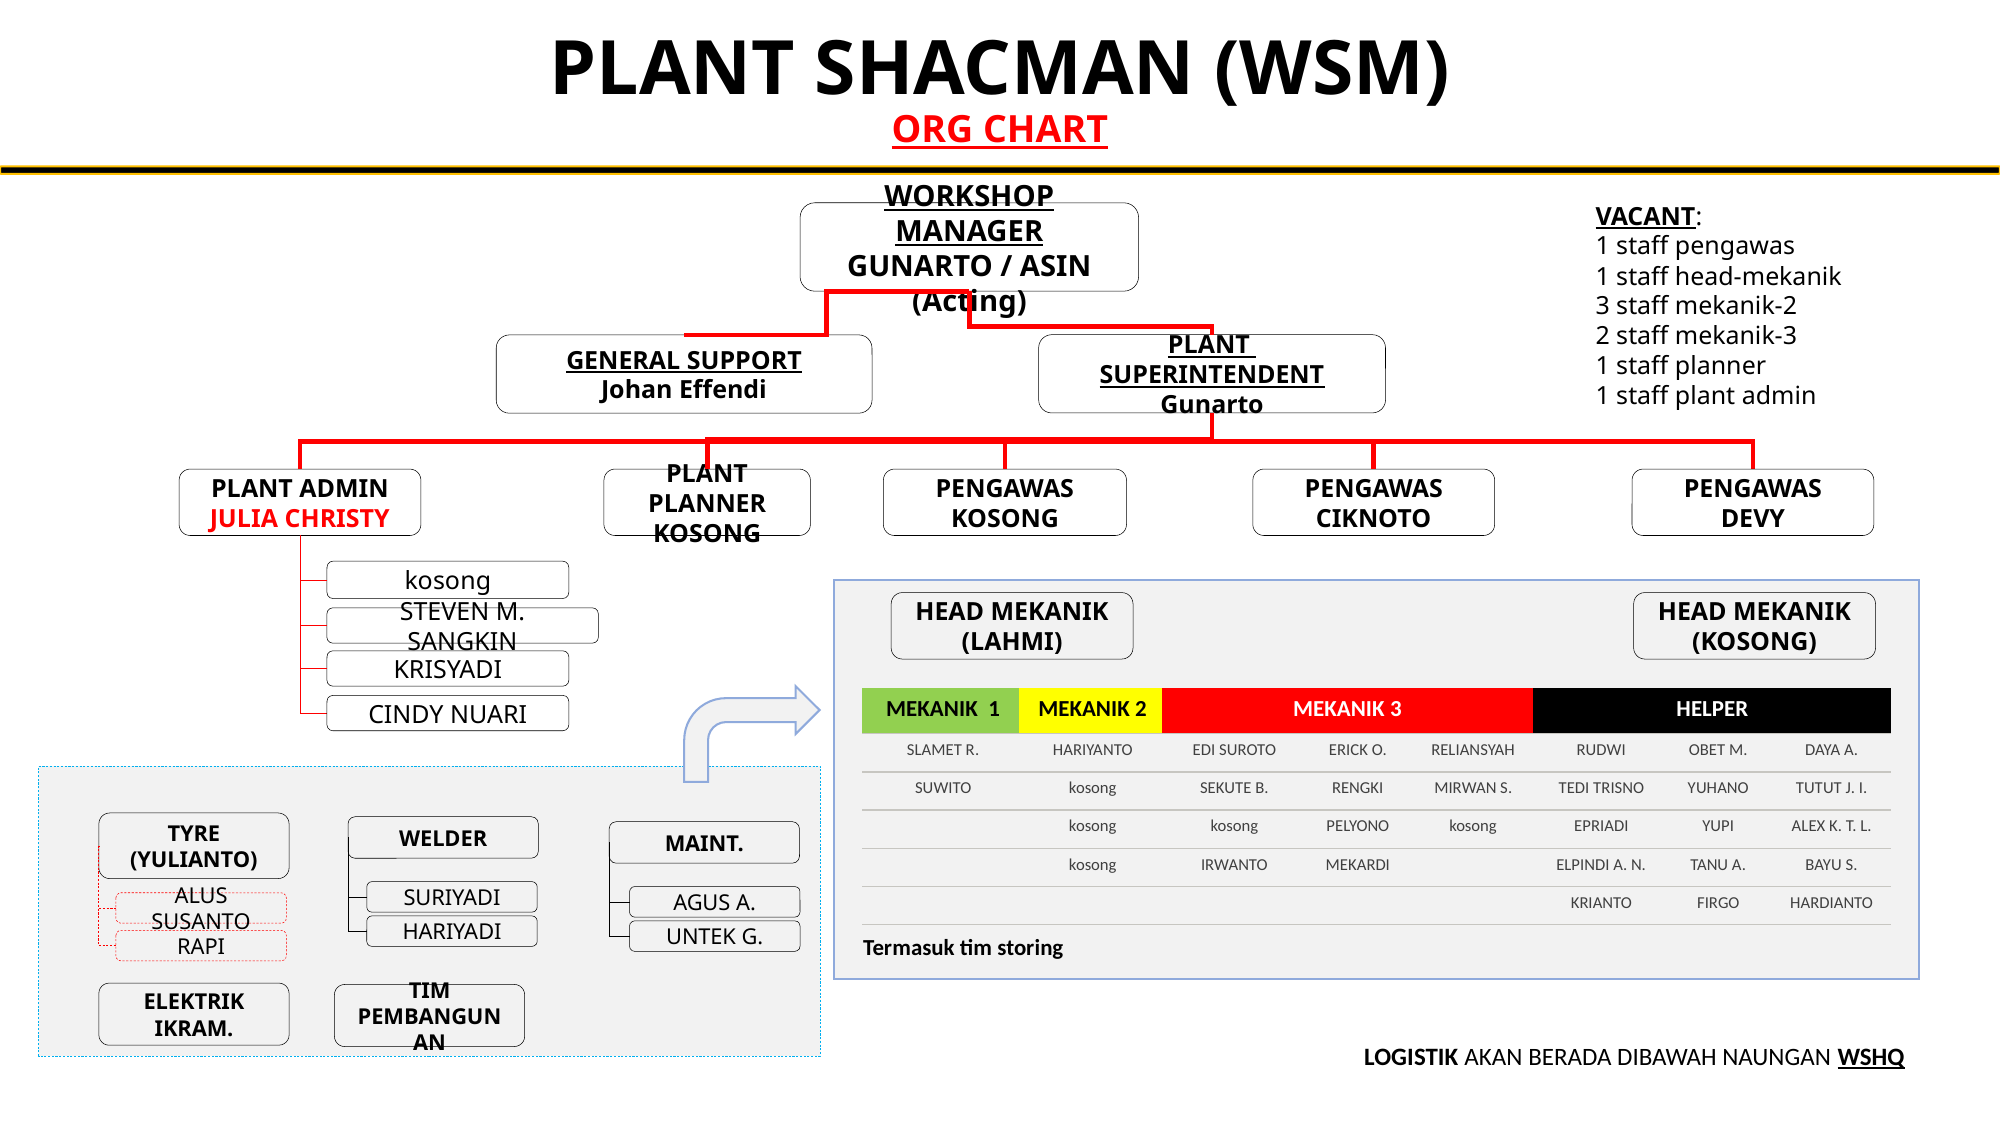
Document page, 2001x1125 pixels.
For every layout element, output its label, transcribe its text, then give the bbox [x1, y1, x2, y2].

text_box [931, 188, 988, 694]
table_cell [1303, 887, 1409, 924]
table_cell RELIANSYAH [1409, 734, 1533, 771]
text_box HEAD MEKANIK (LAHMI) [988, 591, 1135, 661]
table_cell kosong [1019, 849, 1162, 886]
text_box PLANT PLANNER KOSONG [785, 468, 812, 537]
table_cell TANU A. [1665, 849, 1767, 886]
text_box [98, 845, 116, 946]
table_cell kosong [1162, 811, 1303, 848]
text_box ALUS SUSANTO [116, 891, 288, 925]
table_cell [1162, 887, 1303, 924]
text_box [246, 588, 380, 616]
text_box PENGAWAS KOSONG [988, 468, 1080, 537]
text_box HEAD MEKANIK (KOSONG) [1632, 591, 1877, 661]
text_box WORKSHOP MANAGER GUNARTO / ASIN (Acting) [849, 201, 931, 289]
text_box [833, 579, 1920, 980]
table_header MEKANIK 1 [862, 688, 1019, 733]
table_cell HARIYANTO [1019, 734, 1162, 771]
text_box [683, 697, 727, 783]
text_box HARIYADI [365, 914, 539, 948]
text_box LOGISTIK AKAN BERADA DIBAWAH NAUNGAN WSHQ [1287, 1033, 1920, 1078]
table_cell EPRIADI [1533, 811, 1665, 848]
text_box PENGAWAS DEVY [1630, 467, 1875, 537]
table_cell TEDI TRISNO [1533, 773, 1665, 809]
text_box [804, 170, 849, 456]
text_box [1454, 170, 1511, 712]
table_cell [1019, 887, 1162, 924]
text_box PLANT PLANNER KOSONG [602, 467, 727, 537]
table_cell EDI SUROTO [1162, 734, 1303, 771]
table_cell OBET M. [1665, 734, 1767, 771]
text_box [609, 842, 630, 937]
table_cell BAYU S. [1767, 849, 1891, 886]
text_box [268, 566, 359, 588]
text_box SURIYADI [367, 880, 539, 914]
text_box [785, 165, 2000, 175]
table_header MEKANIK 2 [1019, 688, 1162, 733]
text_box RAPI [114, 929, 288, 962]
text_box PLANT SHACMAN (WSM) ORG CHART [0, 22, 727, 129]
text_box HEAD MEKANIK (LAHMI) [890, 591, 931, 661]
table_cell SLAMET R. [862, 734, 1019, 771]
table_cell SUWITO [862, 773, 1019, 809]
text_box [224, 610, 403, 638]
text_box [1068, 191, 1113, 435]
table_cell [1409, 849, 1533, 886]
text_box ELEKTRIK IKRAM. [97, 982, 291, 1047]
table_cell FIRGO [1665, 887, 1767, 924]
text_box Termasuk tim storing [848, 924, 1331, 968]
table_cell ELPINDI A. N. [1533, 849, 1665, 886]
text_box KRISYADI [325, 649, 570, 688]
table_cell PELYONO [1303, 811, 1409, 848]
table_cell kosong [1019, 773, 1162, 809]
table_cell YUHANO [1665, 773, 1767, 809]
table_cell [862, 887, 1019, 924]
table_cell kosong [1019, 811, 1162, 848]
table_cell SEKUTE B. [1162, 773, 1303, 809]
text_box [1264, 360, 1321, 522]
table_cell kosong [1409, 811, 1533, 848]
table_cell RENGKI [1303, 773, 1409, 809]
text_box PENGAWAS CIKNOTO [1251, 467, 1454, 537]
text_box PLANT SUPERINTENDENT Gunarto [1113, 333, 1387, 414]
table_header HELPER [1533, 688, 1891, 733]
text_box [0, 165, 727, 175]
text_box kosong [336, 560, 570, 600]
text_box MAINT. [785, 820, 801, 865]
text_box TYRE (YULIANTO) [97, 811, 291, 880]
table_cell YUPI [1665, 811, 1767, 848]
table_cell ERICK O. [1303, 734, 1409, 771]
text_box GENERAL SUPPORT Johan Effendi [495, 333, 727, 415]
table_cell TUTUT J. I. [1767, 773, 1891, 809]
text_box PLANT SHACMAN (WSM) ORG CHART [785, 22, 2000, 129]
text_box GENERAL SUPPORT Johan Effendi [785, 337, 804, 415]
table_cell DAYA A. [1767, 734, 1891, 771]
text_box STEVEN M. SANGKIN [326, 606, 600, 645]
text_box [291, 544, 336, 566]
text_box PENGAWAS KOSONG [882, 467, 931, 537]
text_box AGUS A. [630, 885, 802, 919]
table_cell ALEX K. T. L. [1767, 811, 1891, 848]
table_cell IRWANTO [1162, 849, 1303, 886]
text_box [785, 683, 822, 737]
table_cell [862, 849, 1019, 886]
table_cell MIRWAN S. [1409, 773, 1533, 809]
table_cell KRIANTO [1533, 887, 1665, 924]
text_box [1080, 337, 1137, 545]
table_cell HARDIANTO [1767, 887, 1891, 924]
table_cell MEKARDI [1303, 849, 1409, 886]
text_box WORKSHOP MANAGER GUNARTO / ASIN (Acting) [1113, 201, 1140, 293]
table_header MEKANIK 3 [1162, 688, 1533, 733]
text_box [38, 765, 821, 1057]
text_box CINDY NUARI [325, 694, 570, 732]
text_box PLANT ADMIN JULIA CHRISTY [178, 467, 422, 537]
table_cell RUDWI [1533, 734, 1665, 771]
text_box MAINT. [608, 820, 727, 865]
text_box WORKSHOP MANAGER GUNARTO / ASIN (Acting) [988, 201, 1068, 293]
table_cell [862, 811, 1019, 848]
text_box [727, 0, 785, 898]
table_cell [1409, 887, 1533, 924]
text_box PLANT SUPERINTENDENT Gunarto [1037, 333, 1068, 415]
text_box VACANT: 1 staff pengawas 1 staff head-mekanik 3 staff mekanik-2 2 staff mekanik-3 1 staff planner 1 staff plant admin [1580, 192, 1920, 418]
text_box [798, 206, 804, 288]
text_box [348, 837, 367, 932]
text_box GENERAL SUPPORT Johan Effendi [849, 333, 874, 415]
text_box WELDER [347, 815, 540, 860]
text_box UNTEK G. [628, 919, 802, 953]
text_box TIM PEMBANGUNAN [333, 983, 526, 1048]
